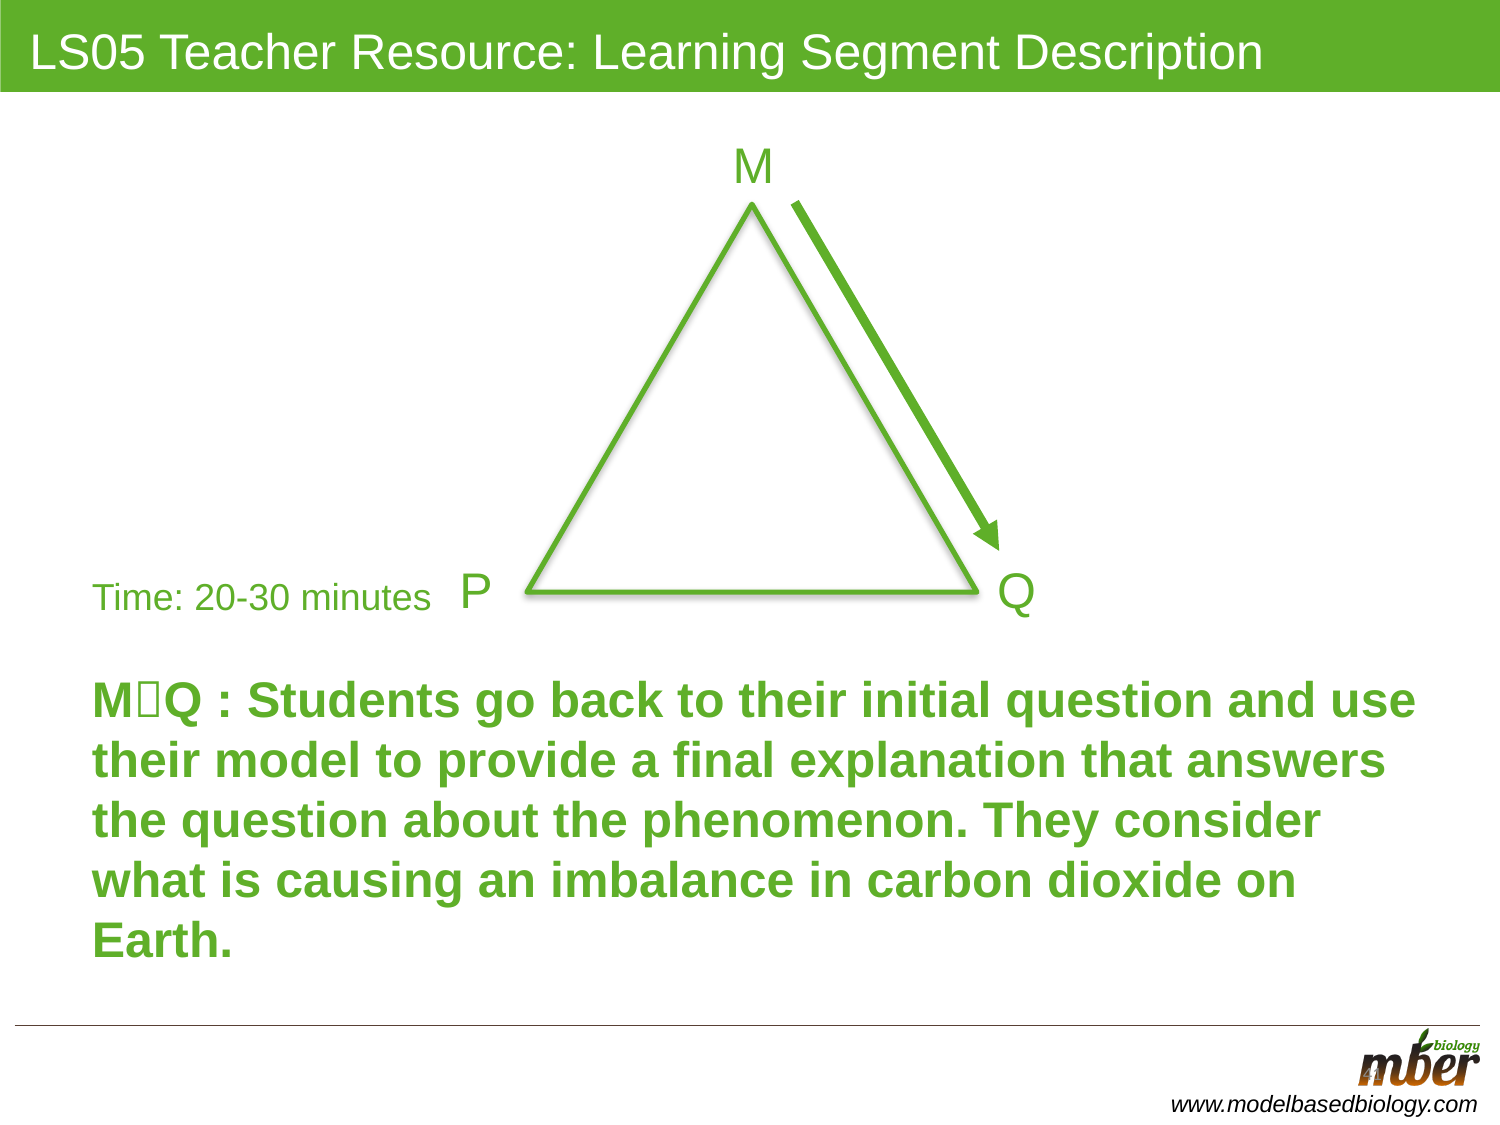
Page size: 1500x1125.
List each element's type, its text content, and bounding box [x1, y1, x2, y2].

text_box 41 [1059, 1042, 1397, 1103]
text_box MQ : Students go back to their initial question and use their model to provide a final explanation that answers the question about the phenomenon. They consider what is causing an imbalance in carbon dioxide on Earth. [77, 659, 1453, 967]
text_box Time: 20-30 minutes [77, 566, 439, 626]
title LS05 Teacher Resource: Learning Segment Description [14, 11, 1480, 89]
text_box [444, 126, 1060, 627]
picture [1358, 1028, 1480, 1086]
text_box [794, 202, 1000, 552]
